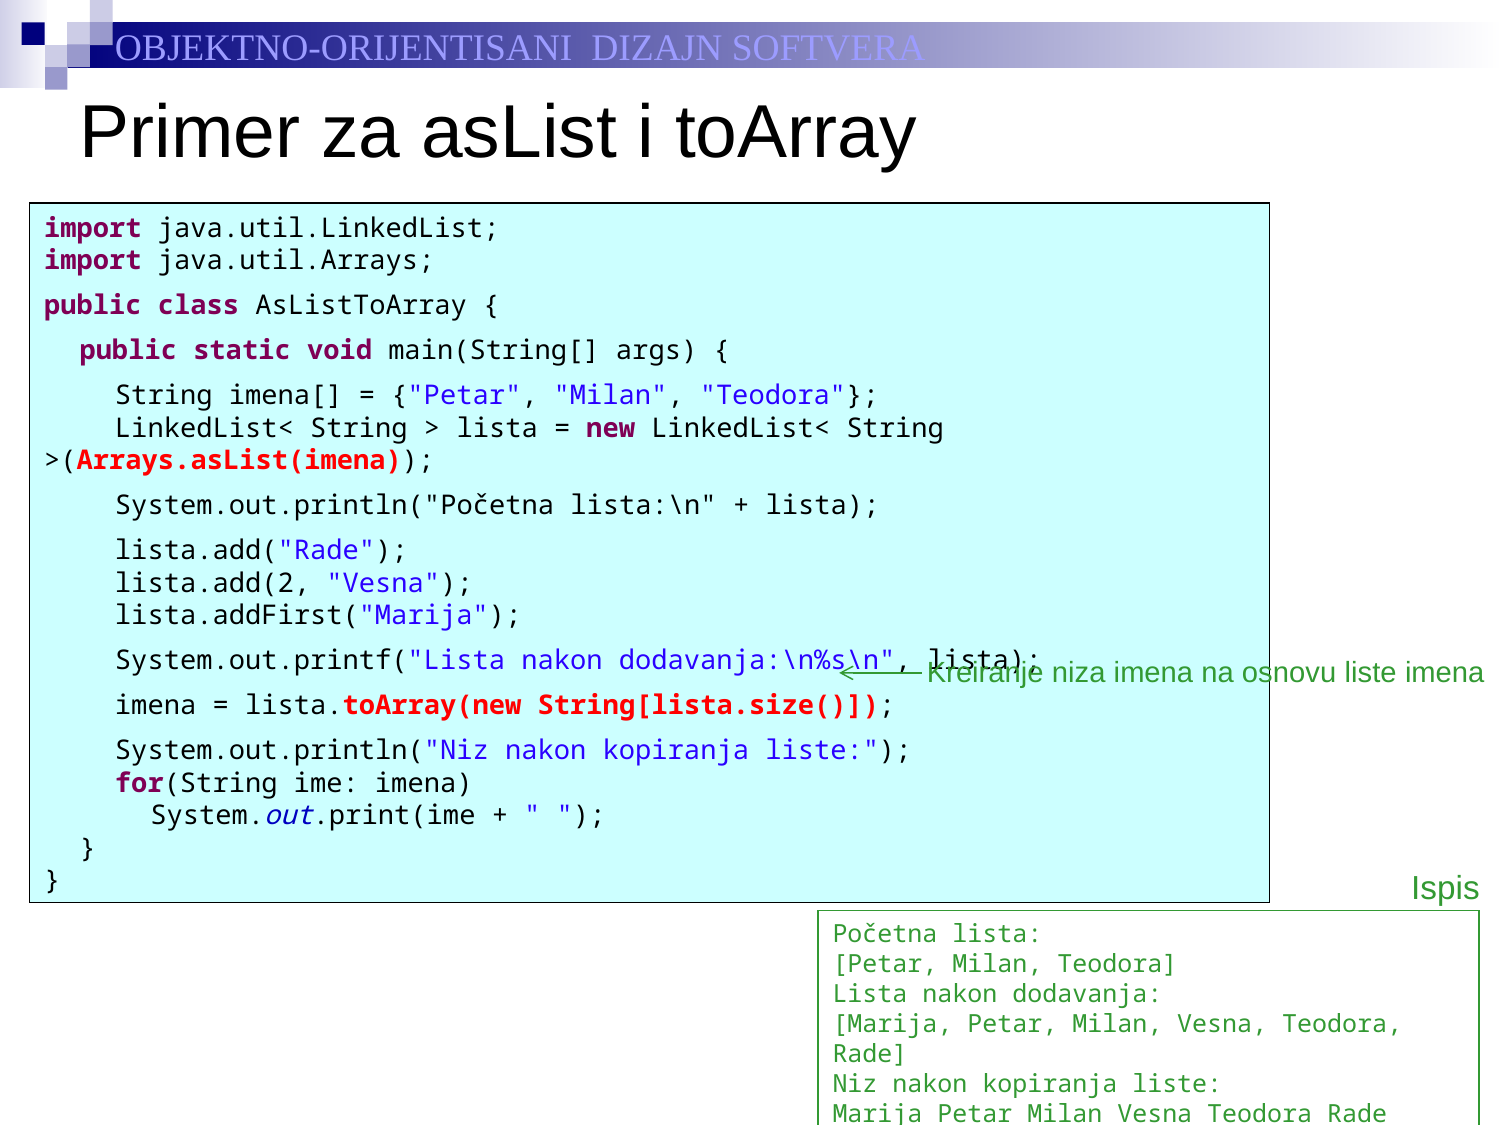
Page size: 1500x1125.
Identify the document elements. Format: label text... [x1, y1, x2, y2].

title Primer za asList i toArray [64, 78, 953, 176]
text_box Ispis [1396, 858, 1500, 914]
text_box import java.util.LinkedList; import java.util.Arrays; public class AsListToArray { public static void main(String[] args) { String imena[] = {"Petar", "Milan", "Teodora"}; LinkedList< String > lista = new LinkedList< String >(Arrays.asList(imena)); System.out.println("Početna lista:\n" + lista); lista.add("Rade"); lista.add(2, "Vesna"); lista.addFirst("Marija"); System.out.printf("Lista nakon dodavanja:\n%s\n", lista); imena = lista.toArray(new String[lista.size()]); System.out.println("Niz nakon kopiranja liste:"); for(String ime: imena) System.out.print(ime + " "); } } [29, 202, 1270, 903]
text_box Kreiranje niza imena na osnovu liste imena [912, 645, 1500, 696]
text_box Početna lista: [Petar, Milan, Teodora] Lista nakon dodavanja: [Marija, Petar, Milan, Vesna, Teodora, Rade] Niz nakon kopiranja liste: Marija Petar Milan Vesna Teodora Rade [817, 910, 1480, 1125]
